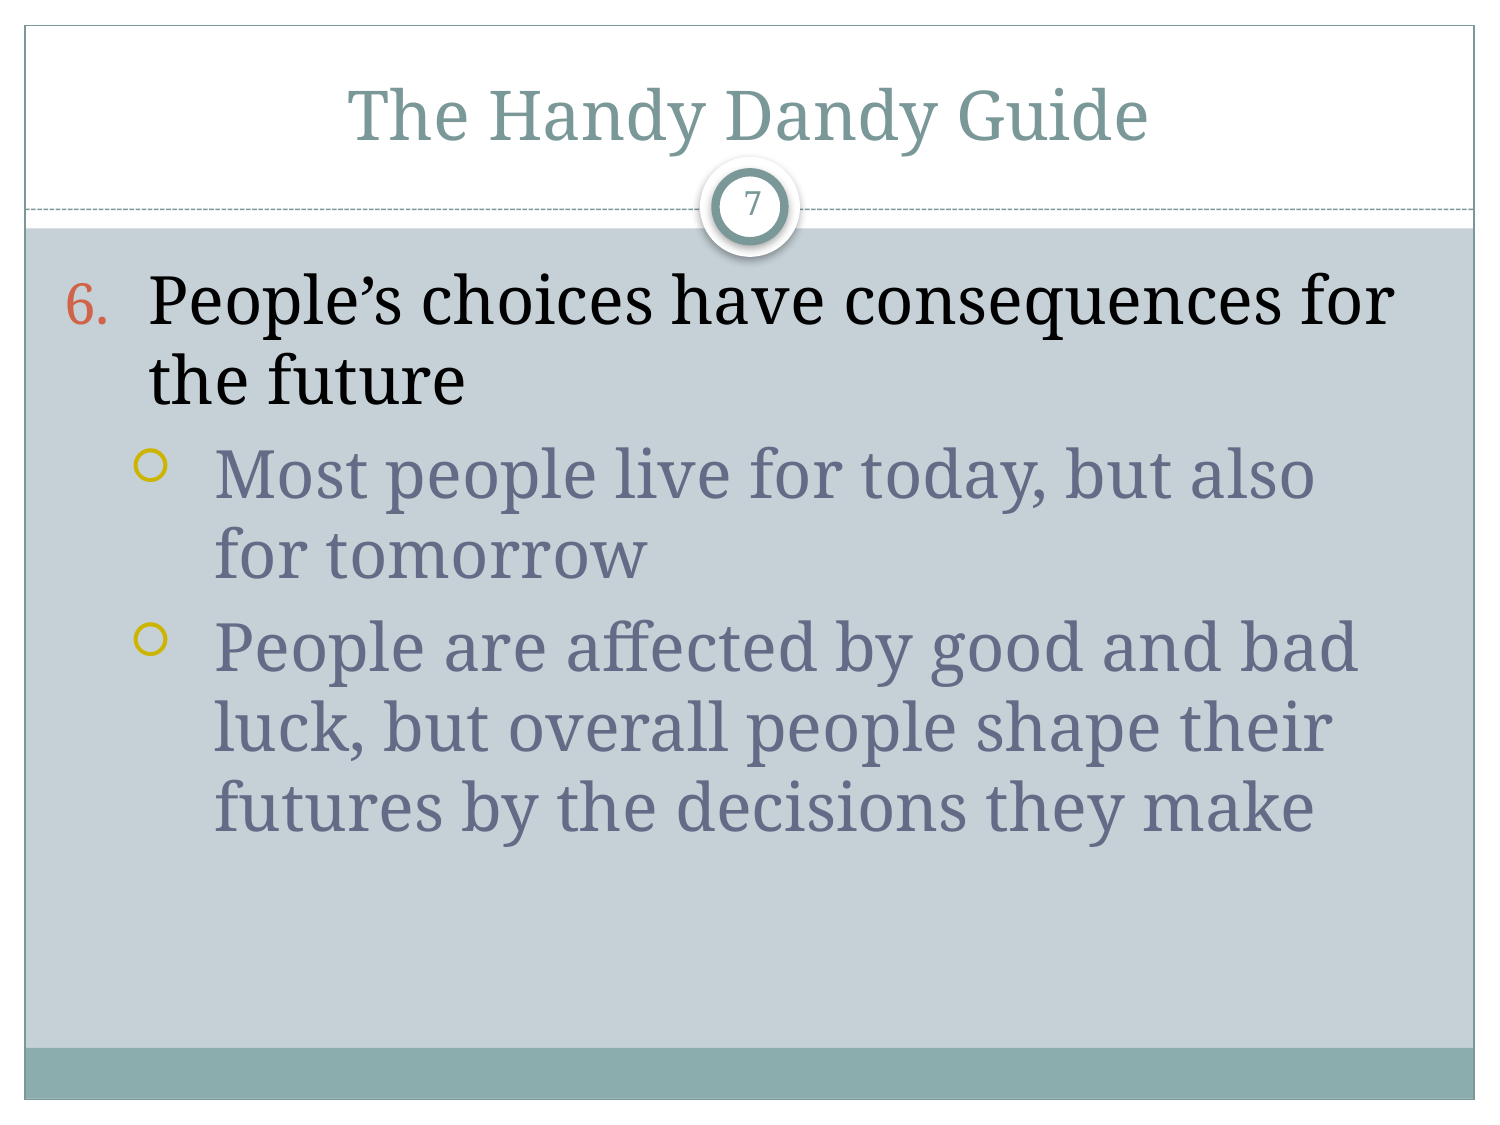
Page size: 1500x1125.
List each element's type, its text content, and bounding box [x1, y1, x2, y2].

list People’s choices have consequences for the future Most people live for today, but also for tomorrow People are affected by good and bad luck, but overall people shape their futures by the decisions they make [49, 250, 1445, 1001]
title The Handy Dandy Guide [49, 37, 1450, 162]
slide_number 7 [715, 168, 791, 241]
